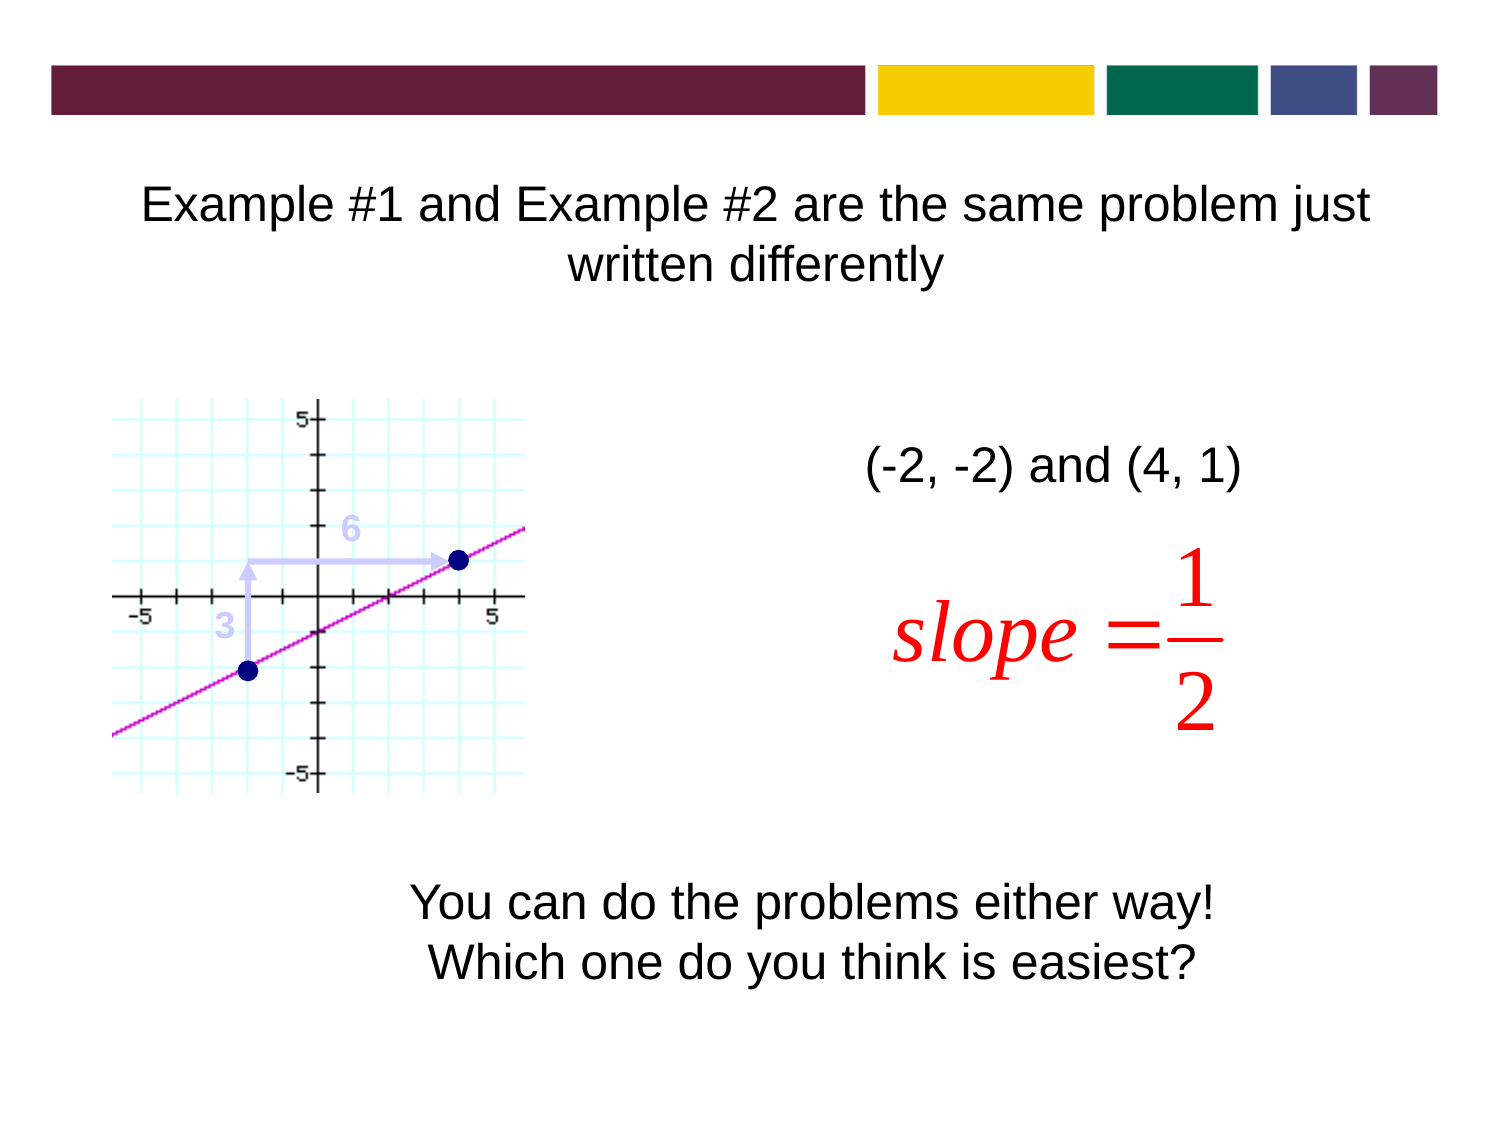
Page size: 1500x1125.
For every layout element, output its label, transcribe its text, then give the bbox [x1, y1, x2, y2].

text_box (-2, -2) and (4, 1) [849, 424, 1288, 500]
picture [37, 49, 1438, 116]
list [877, 522, 1238, 751]
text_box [112, 399, 526, 793]
text_box You can do the problems either way! Which one do you think is easiest? [125, 862, 1500, 998]
title Example #1 and Example #2 are the same problem just written differently [62, 137, 1451, 326]
